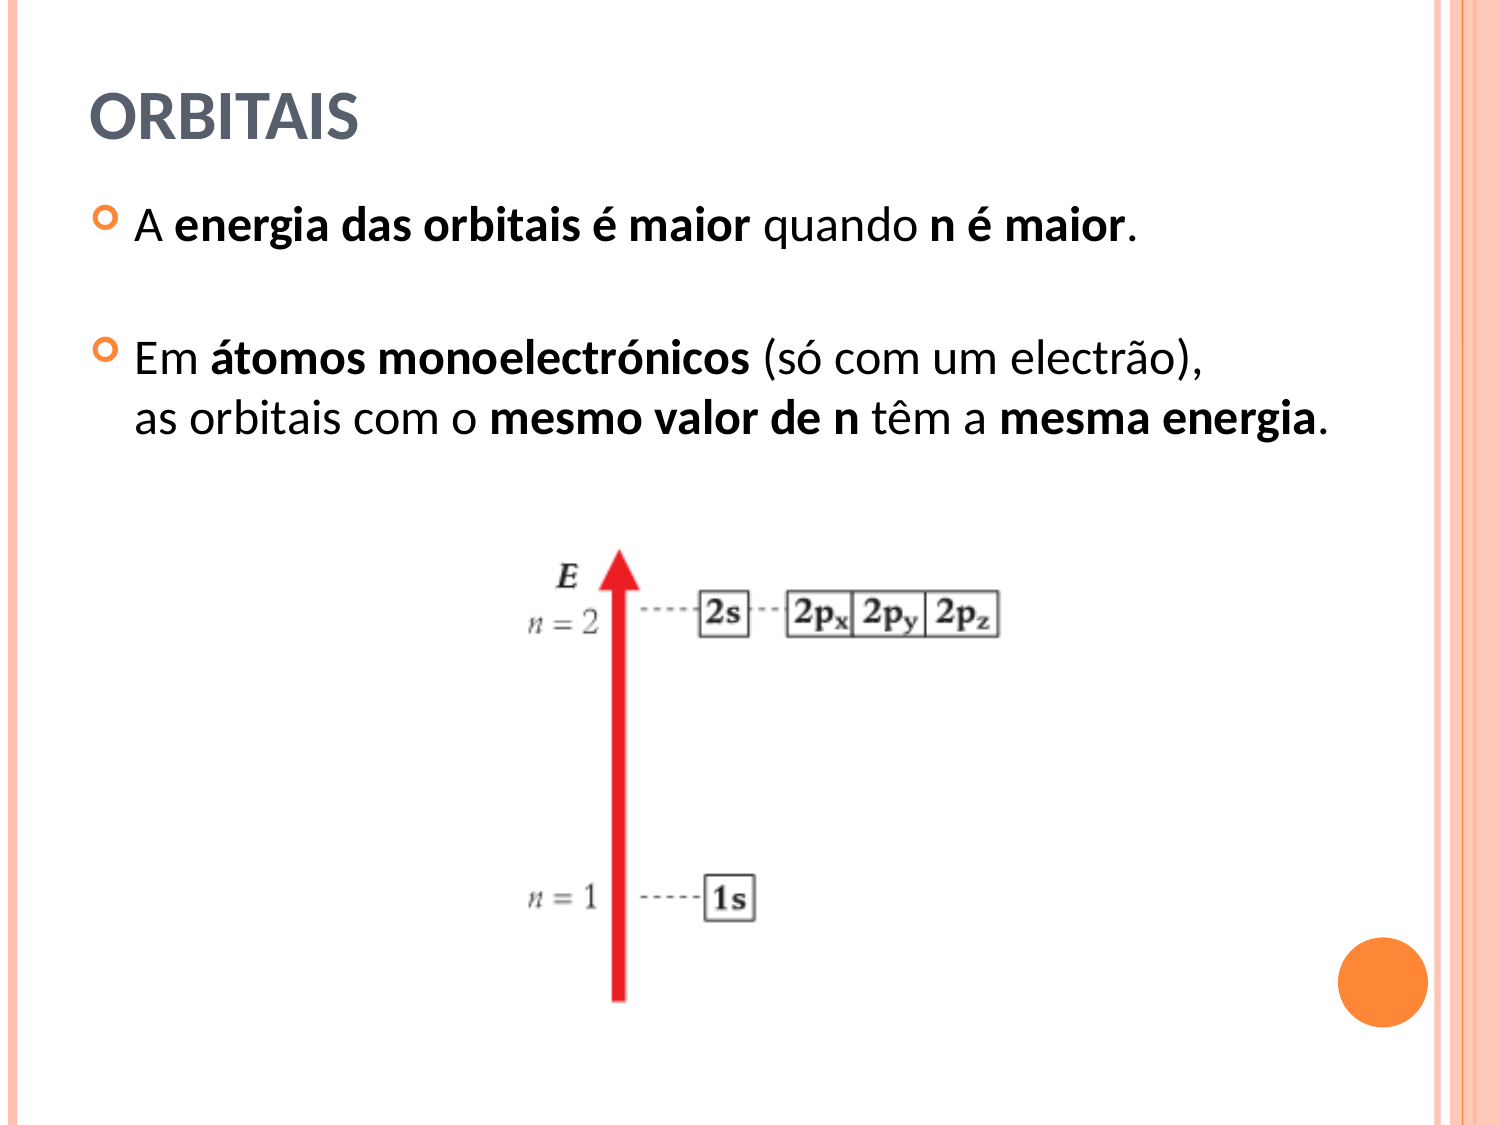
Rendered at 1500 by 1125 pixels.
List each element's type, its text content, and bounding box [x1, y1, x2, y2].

title Orbitais [75, 45, 1300, 161]
list A energia das orbitais é maior quando n é maior. Em átomos monoelectrónicos (só com um electrão), as orbitais com o mesmo valor de n têm a mesma energia. [75, 184, 1424, 984]
picture [501, 538, 1011, 1021]
